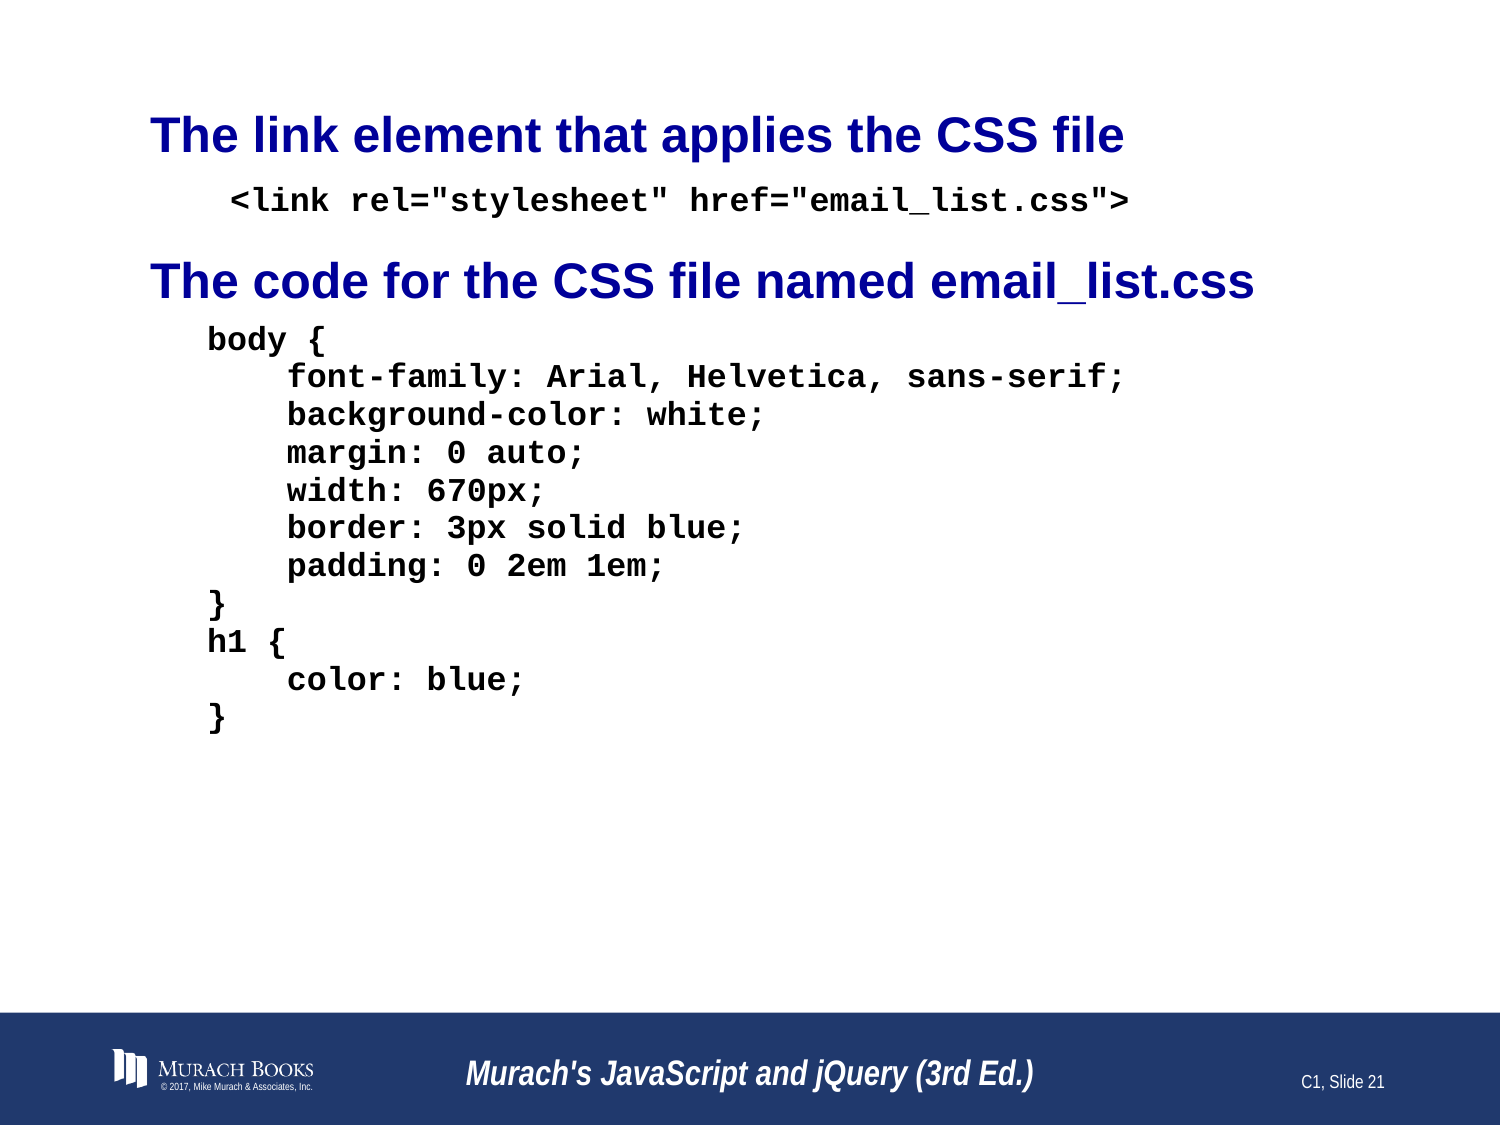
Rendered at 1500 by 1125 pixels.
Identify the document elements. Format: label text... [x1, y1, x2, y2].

footer © 2017, Mike Murach & Associates, Inc. [12, 1025, 463, 1100]
slide_number C1, Slide 21 [1087, 1025, 1400, 1100]
slide_number Murach's JavaScript and jQuery (3rd Ed.) [463, 1025, 1050, 1100]
title The link element that applies the CSS file [150, 102, 1350, 164]
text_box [149, 183, 1350, 738]
